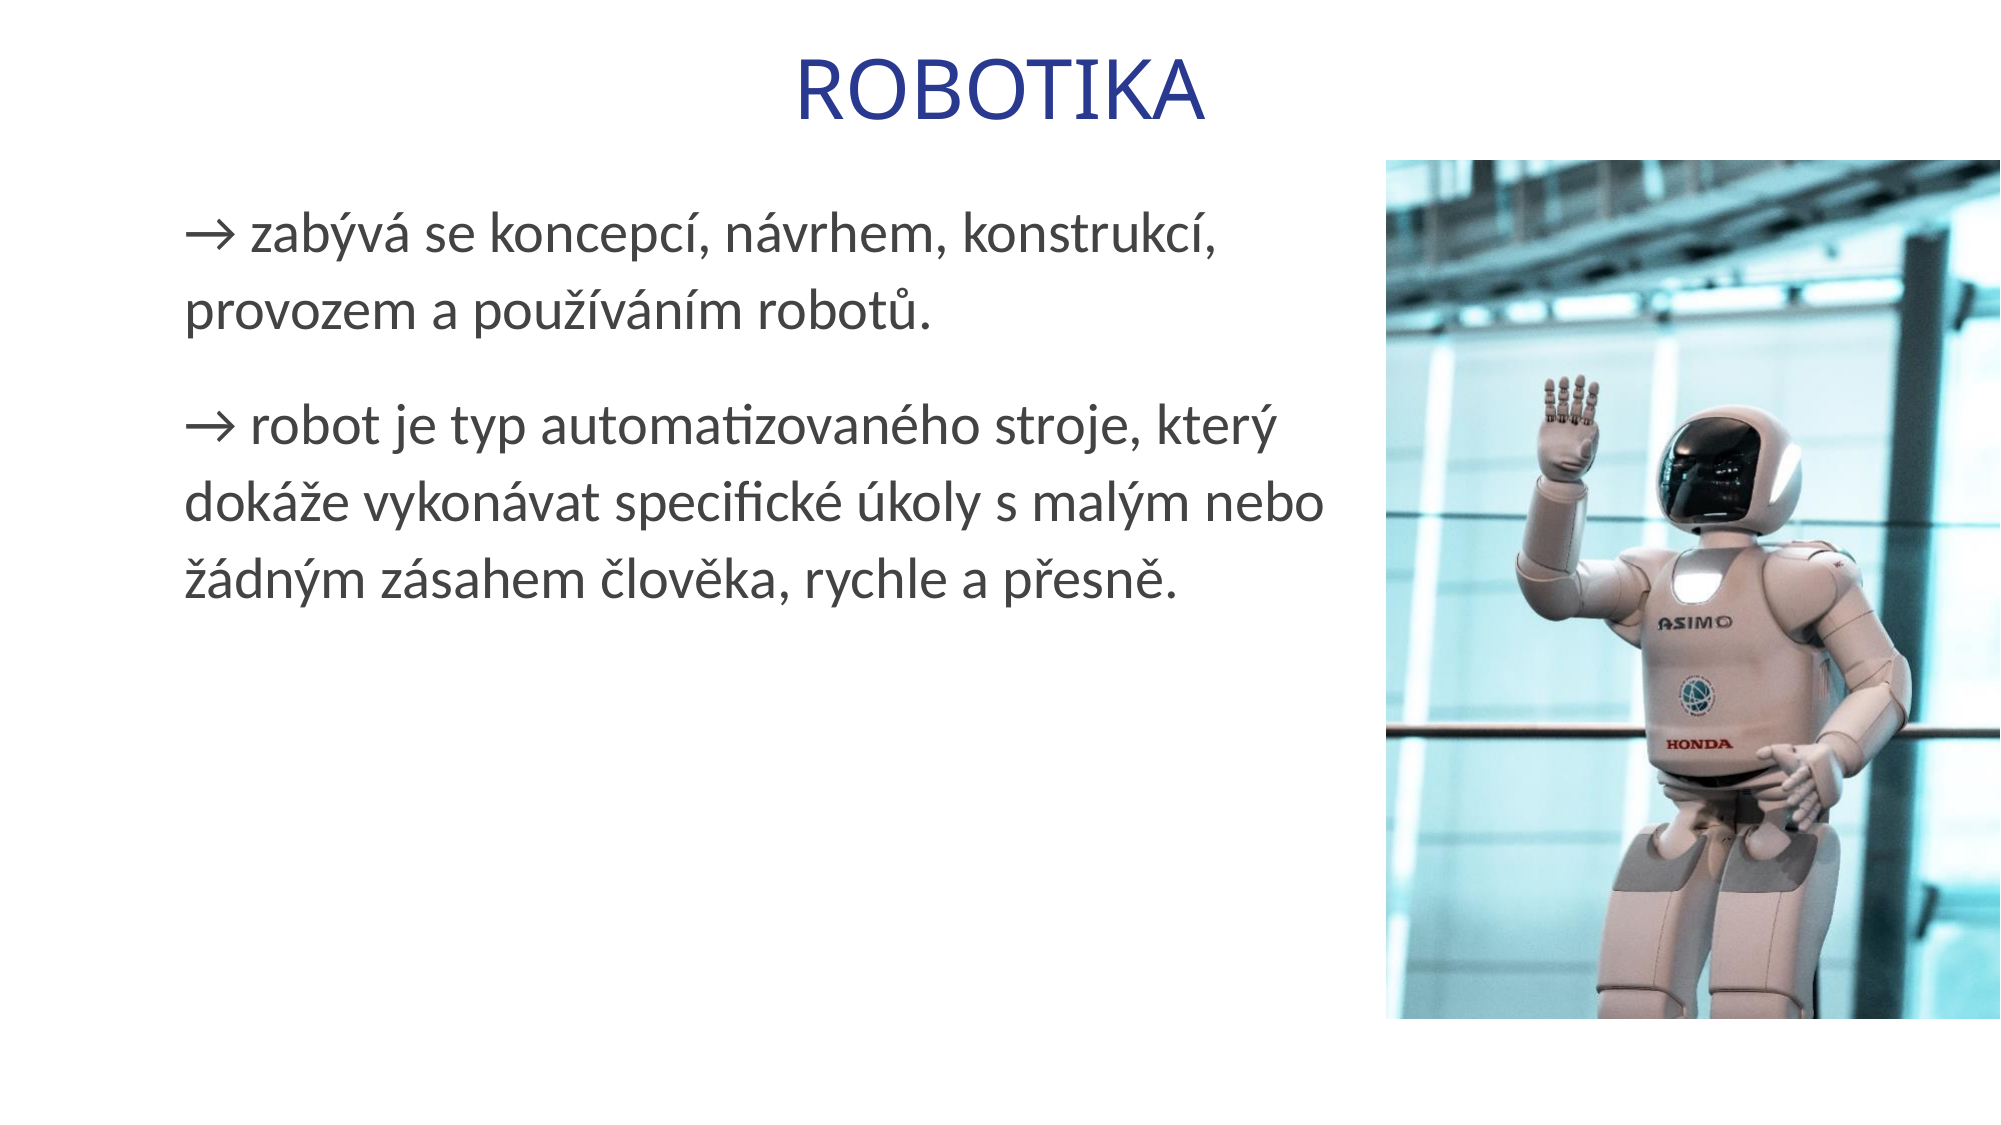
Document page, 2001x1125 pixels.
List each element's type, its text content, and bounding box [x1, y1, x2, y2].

title ROBOTIKA [174, 25, 1825, 161]
picture [1386, 159, 2000, 1020]
list → zabývá se koncepcí, návrhem, konstrukcí, provozem a používáním robotů. → robot je typ automatizovaného stroje, který dokáže vykonávat specifické úkoly s malým nebo žádným zásahem člověka, rychle a přesně. [94, 179, 1381, 858]
